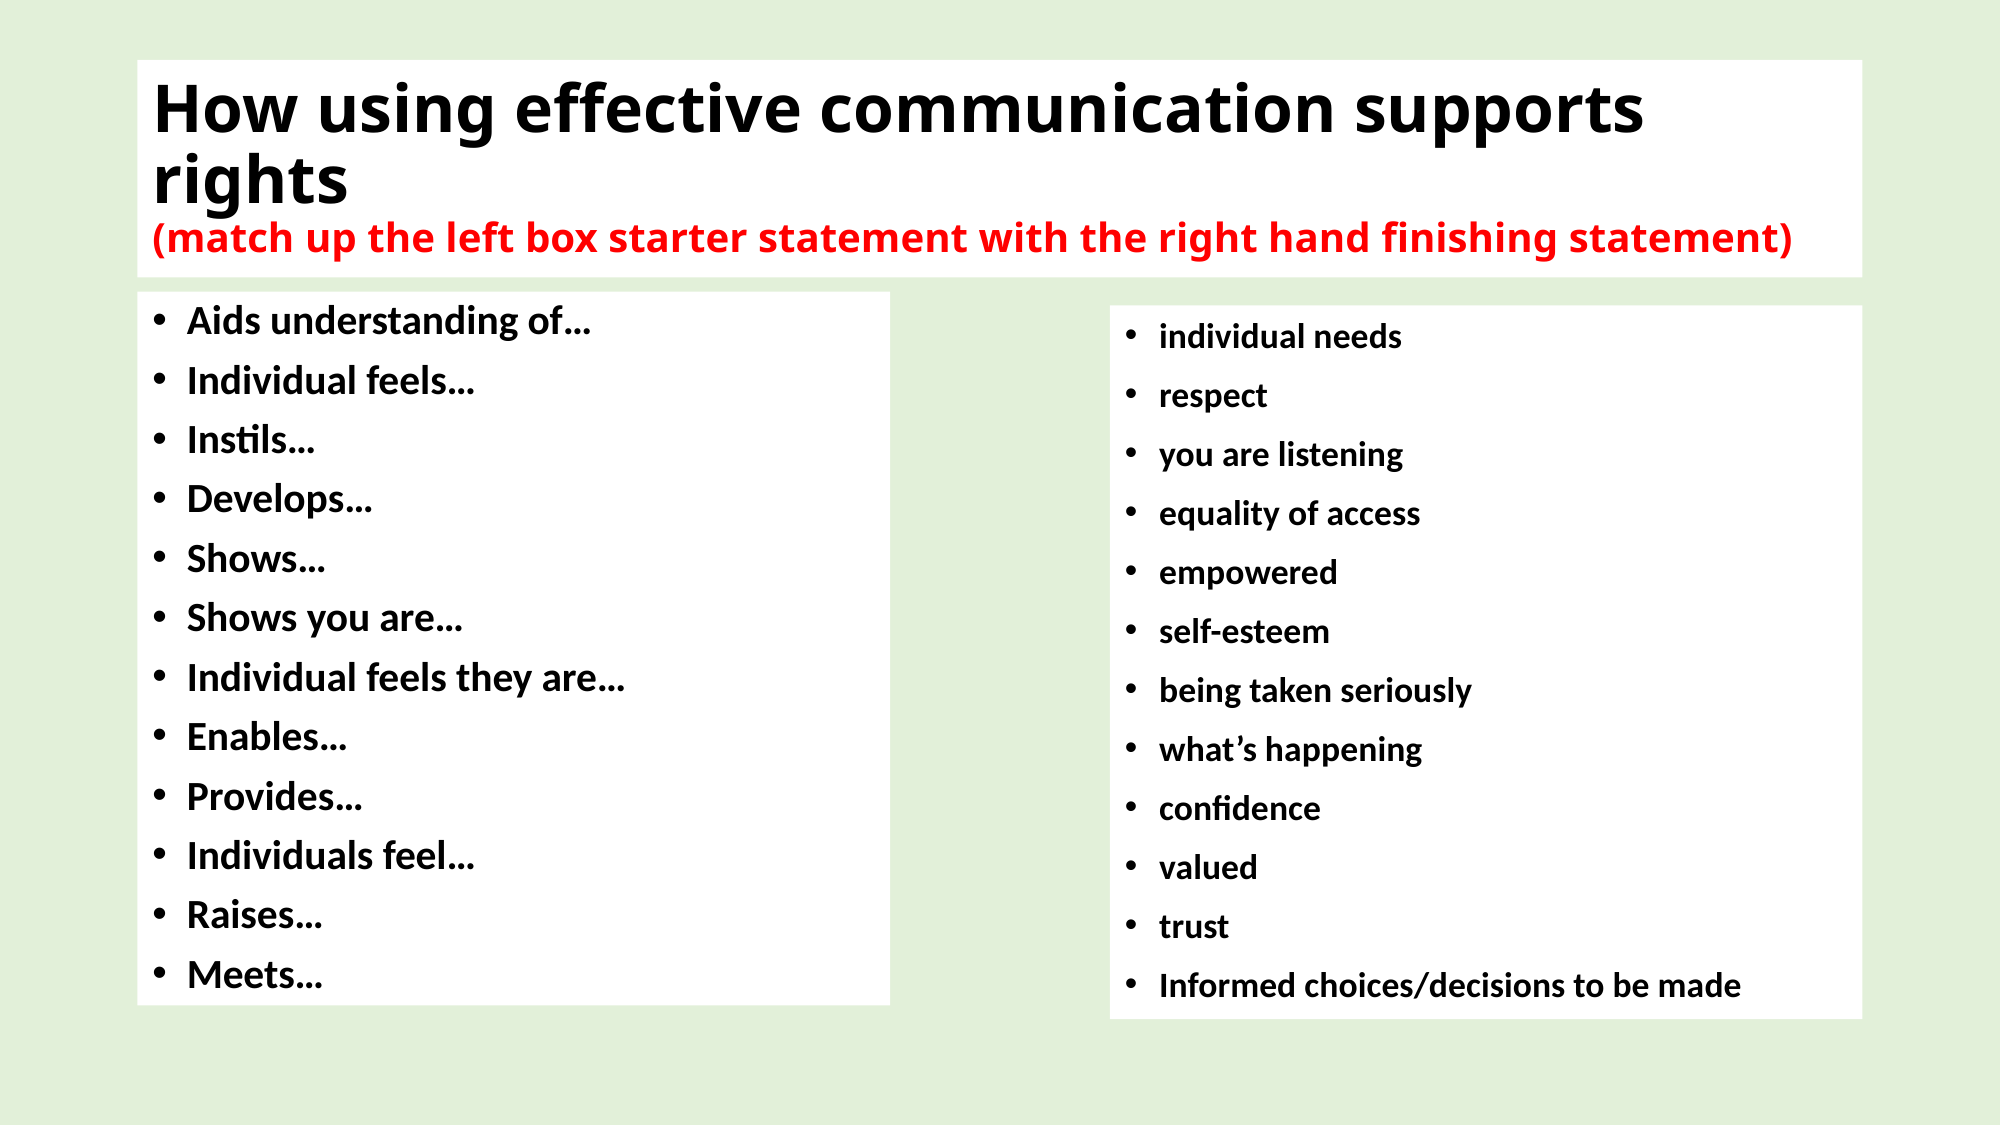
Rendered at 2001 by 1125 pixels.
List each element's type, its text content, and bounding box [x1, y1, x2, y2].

list Aids understanding of… Individual feels… Instils… Develops… Shows… Shows you are… Individual feels they are… Enables… Provides… Individuals feel… Raises… Meets… [137, 291, 891, 1006]
title How using effective communication supports rights (match up the left box starter statement with the right hand finishing statement) [137, 59, 1863, 278]
text_box individual needs respect you are listening equality of access empowered self-esteem being taken seriously what’s happening confidence valued trust Informed choices/decisions to be made [1109, 305, 1863, 1020]
